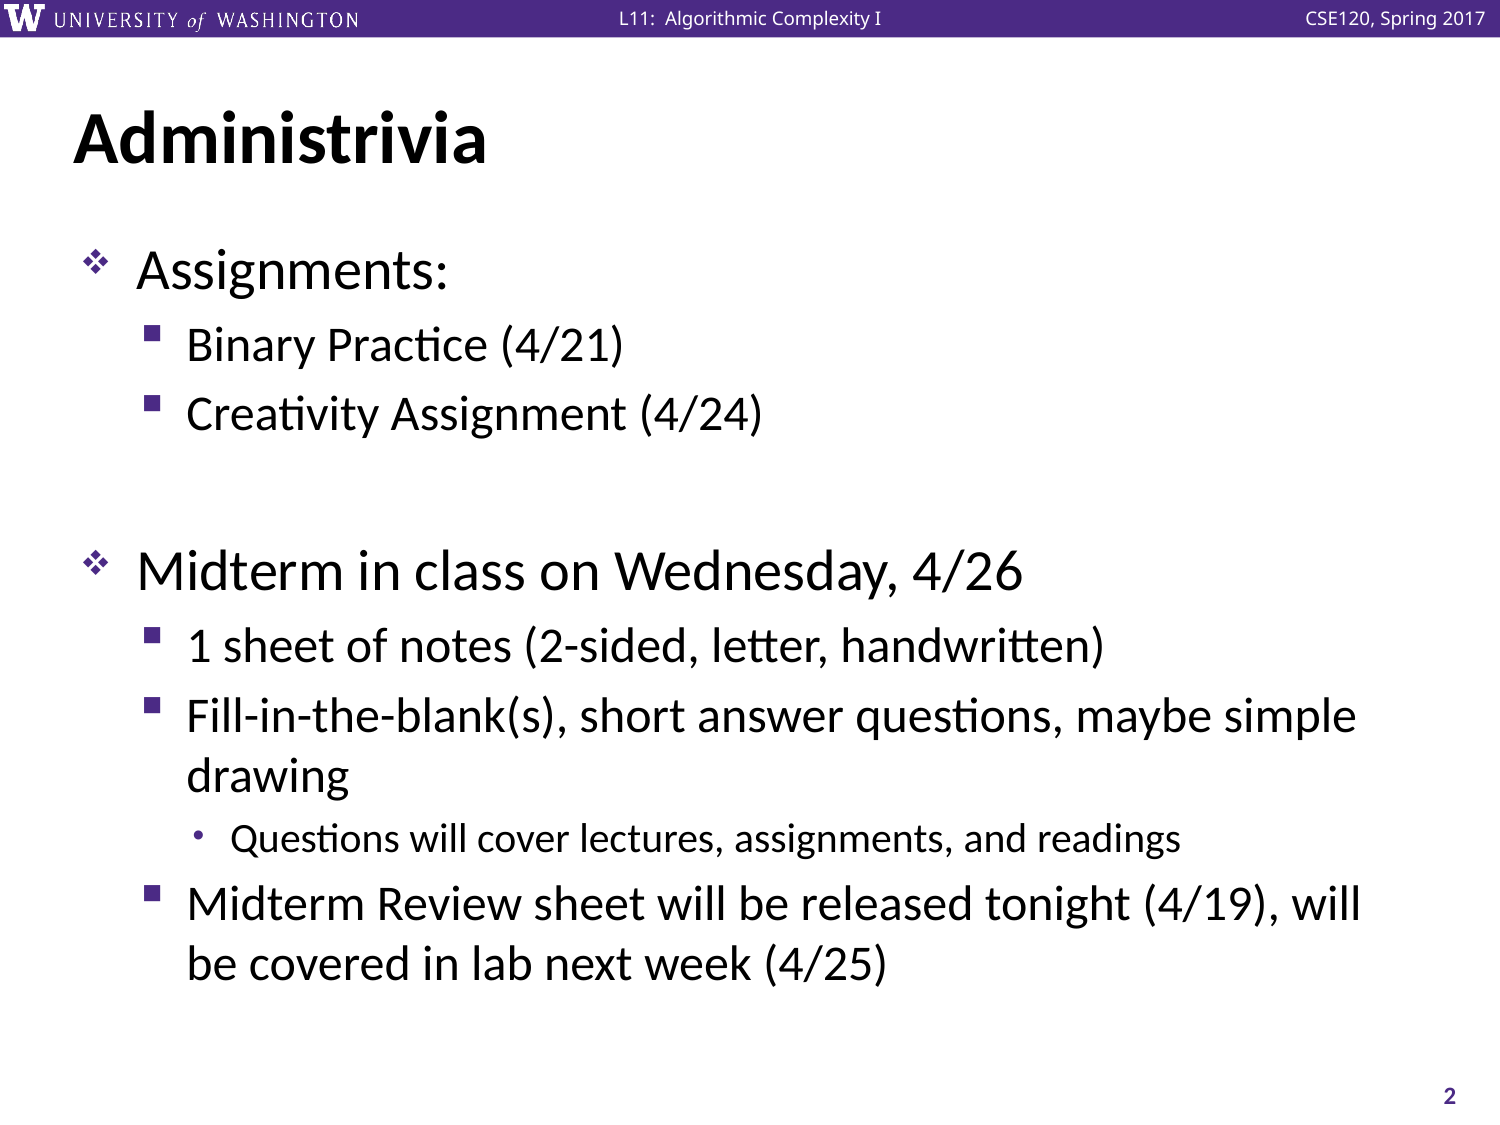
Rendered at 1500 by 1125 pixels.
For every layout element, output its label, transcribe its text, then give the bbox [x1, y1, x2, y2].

title Administrivia [58, 71, 1438, 197]
picture [4, 4, 358, 32]
list Assignments: Binary Practice (4/21) Creativity Assignment (4/24) Midterm in class on Wednesday, 4/26 1 sheet of notes (2-sided, letter, handwritten) Fill-in-the-blank(s), short answer questions, maybe simple drawing Questions will cover lectures, assignments, and readings Midterm Review sheet will be released tonight (4/19), will be covered in lab next week (4/25) [64, 223, 1438, 1040]
slide_number 2 [1400, 1065, 1500, 1125]
